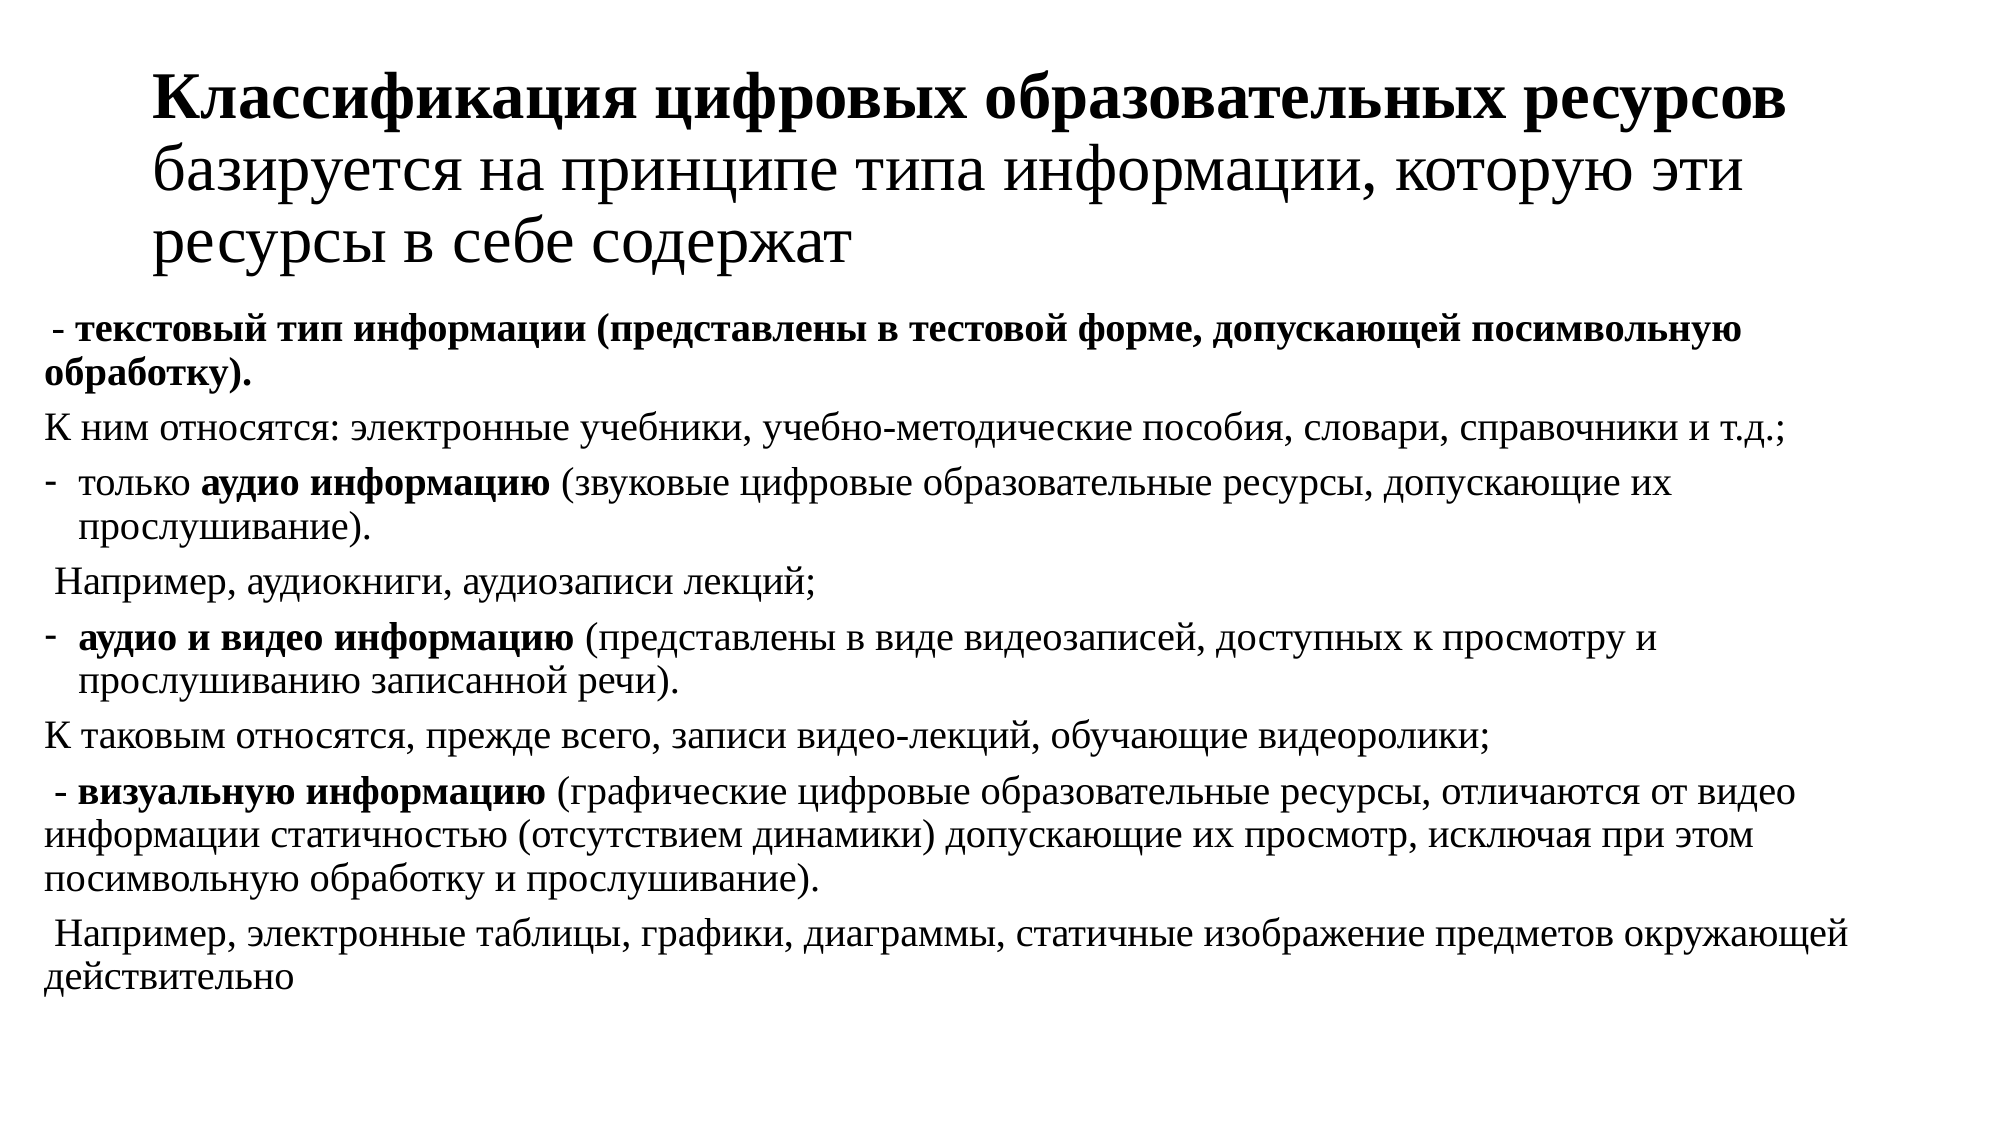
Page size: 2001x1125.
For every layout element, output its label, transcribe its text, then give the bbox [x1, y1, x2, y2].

title Классификация цифровых образовательных ресурсов базируется на принципе типа информации, которую эти ресурсы в себе содержат [137, 59, 1863, 278]
list - текстовый тип информации (представлены в тестовой форме, допускающей посимвольную обработку). К ним относятся: электронные учебники, учебно-методические пособия, словари, справочники и т.д.; только аудио информацию (звуковые цифровые образовательные ресурсы, допускающие их прослушивание). Например, аудиокниги, аудиозаписи лекций; аудио и видео информацию (представлены в виде видеозаписей, доступных к просмотру и прослушиванию записанной речи). К таковым относятся, прежде всего, записи видео-лекций, обучающие видеоролики; - визуальную информацию (графические цифровые образовательные ресурсы, отличаются от видео информации статичностью (отсутствием динамики) допускающие их просмотр, исключая при этом посимвольную обработку и прослушивание). Например, электронные таблицы, графики, диаграммы, статичные изображение предметов окружающей действительно [29, 299, 1961, 1014]
